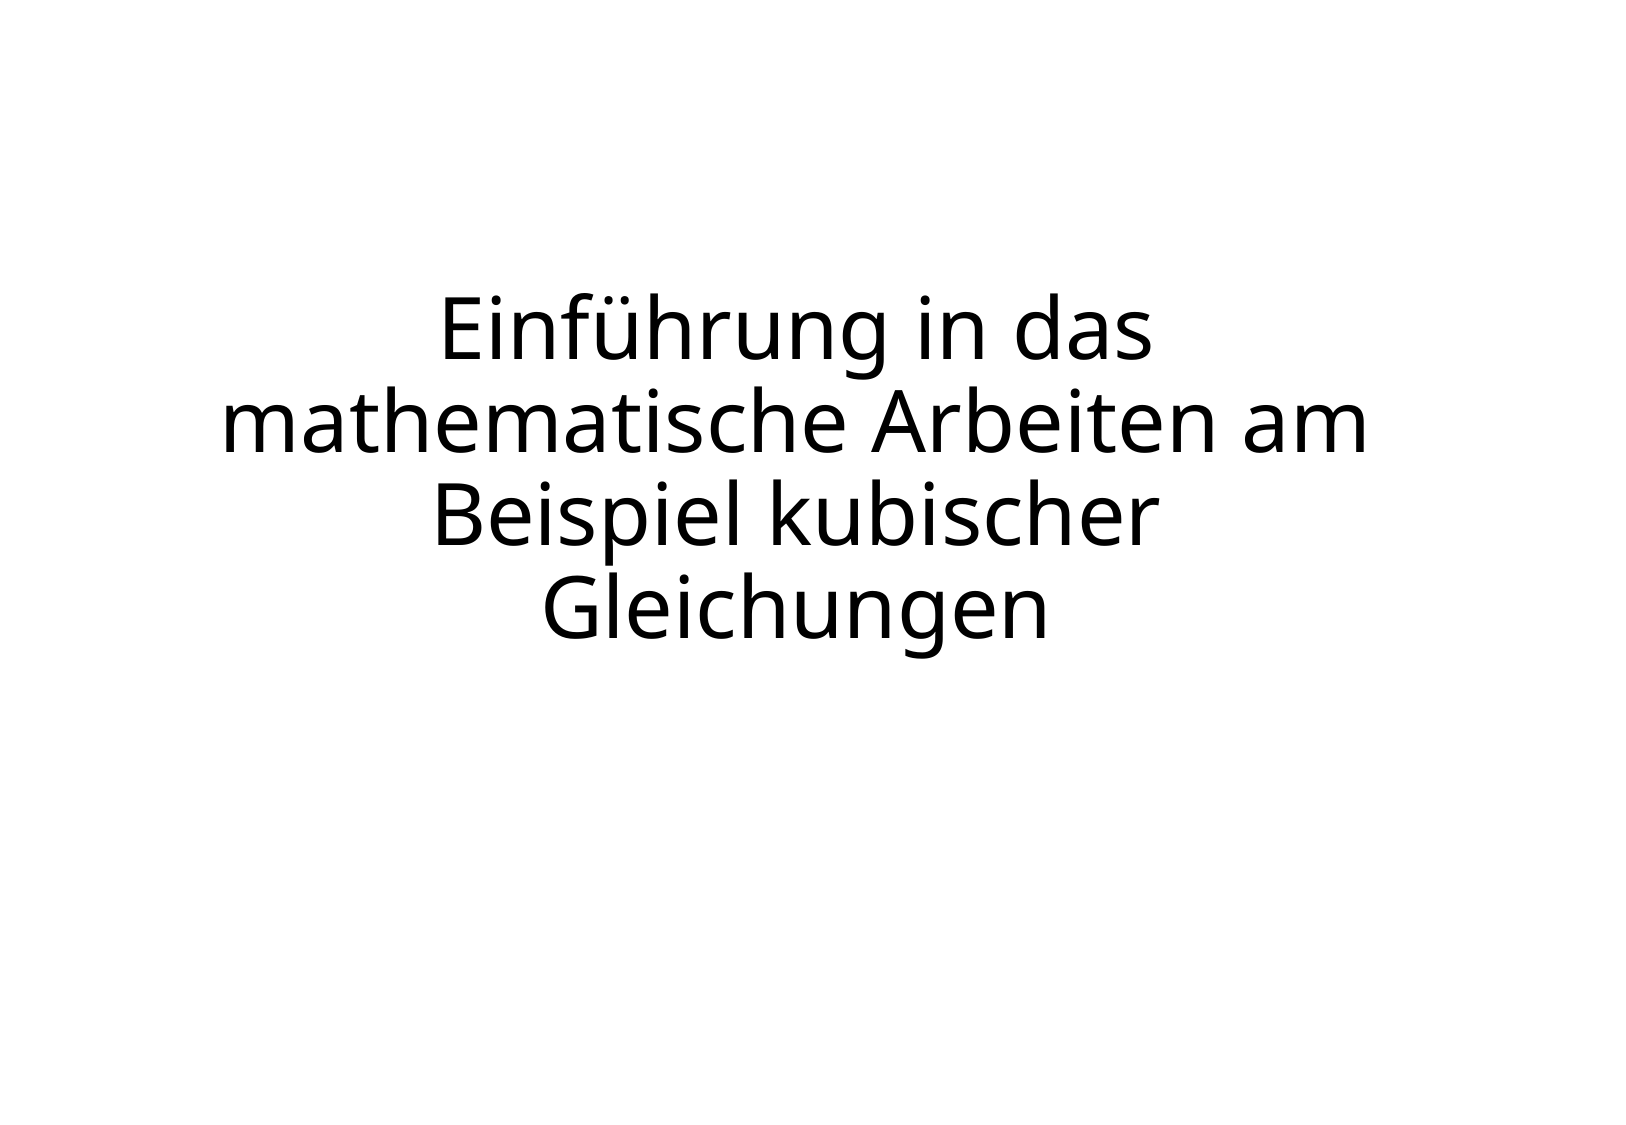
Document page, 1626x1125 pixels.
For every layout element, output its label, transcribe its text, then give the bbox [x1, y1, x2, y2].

title Einführung in das mathematische Arbeiten am Beispiel kubischer Gleichungen [186, 273, 1406, 665]
